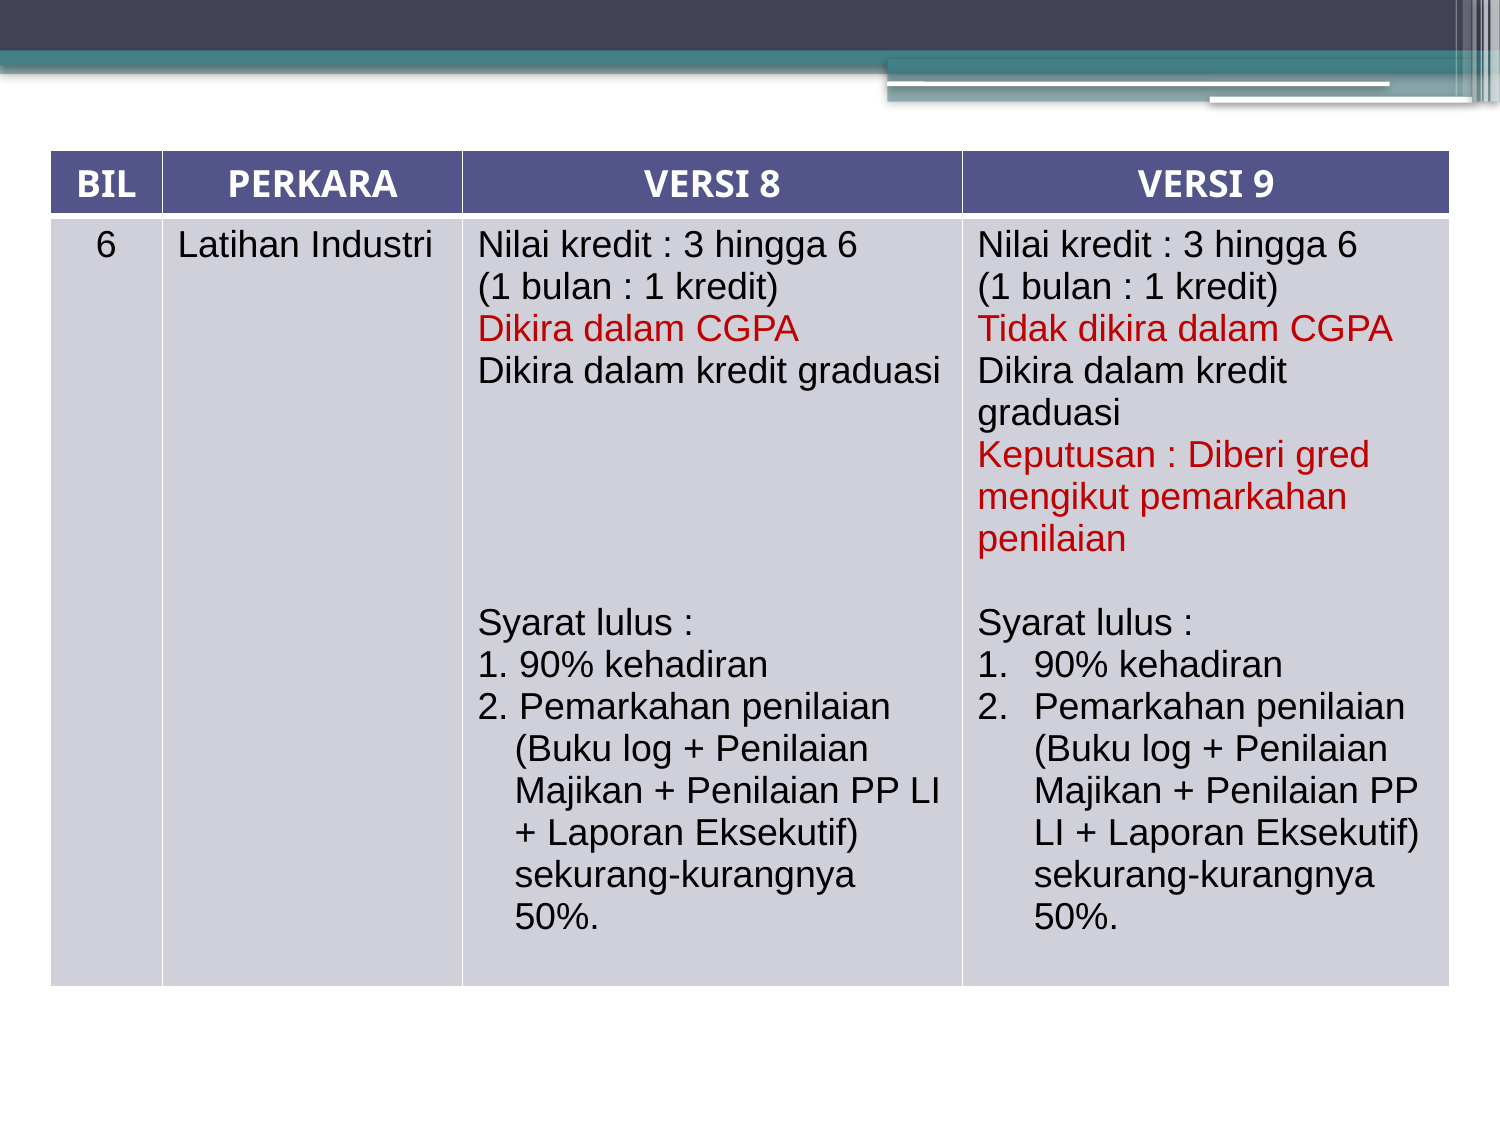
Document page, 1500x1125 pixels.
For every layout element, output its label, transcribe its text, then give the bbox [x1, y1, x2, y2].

table_cell Nilai kredit : 3 hingga 6 (1 bulan : 1 kredit) Dikira dalam CGPA Dikira dalam kredit graduasi Syarat lulus : 1. 90% kehadiran 2. Pemarkahan penilaian (Buku log + Penilaian Majikan + Penilaian PP LI + Laporan Eksekutif) sekurang-kurangnya 50%. [463, 219, 962, 986]
table_header VERSI 8 [463, 151, 962, 213]
table_cell Latihan Industri [163, 219, 462, 986]
table_header VERSI 9 [963, 151, 1449, 213]
table_header PERKARA [163, 151, 462, 213]
table_cell Nilai kredit : 3 hingga 6 (1 bulan : 1 kredit) Tidak dikira dalam CGPA Dikira dalam kredit graduasi Keputusan : Diberi gred mengikut pemarkahan penilaian Syarat lulus : 90% kehadiran Pemarkahan penilaian (Buku log + Penilaian Majikan + Penilaian PP LI + Laporan Eksekutif) sekurang-kurangnya 50%. [963, 219, 1449, 986]
table_cell 6 [51, 219, 162, 986]
table_header BIL [51, 151, 162, 213]
